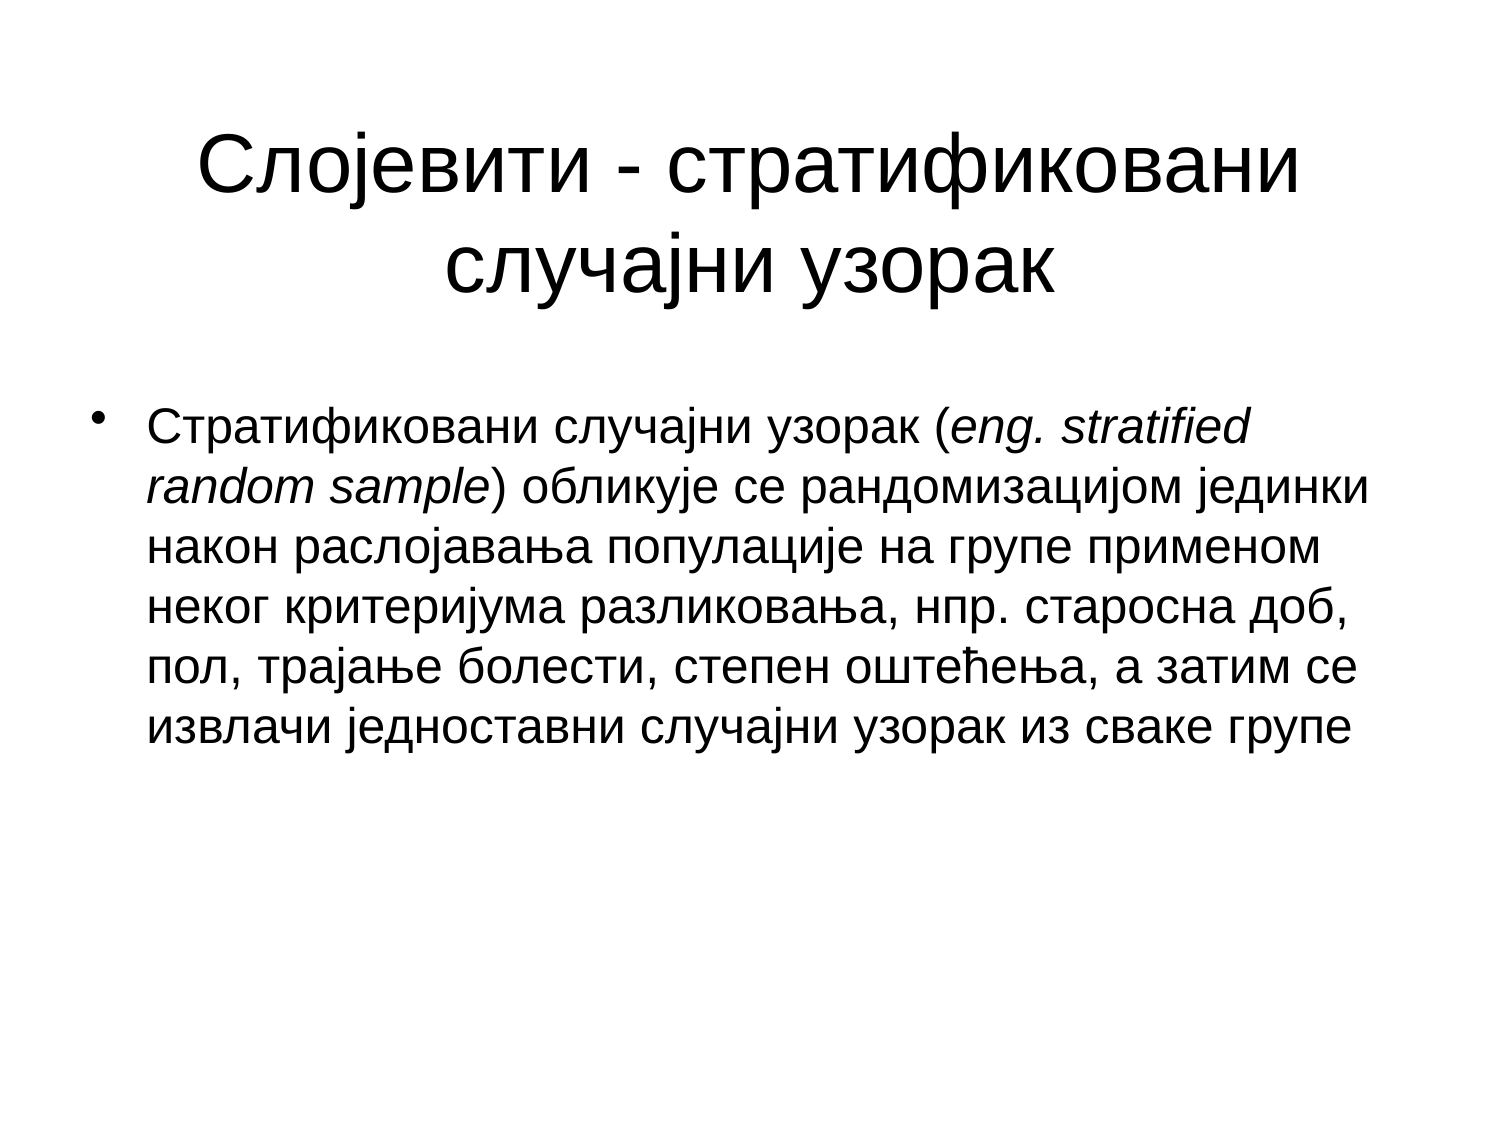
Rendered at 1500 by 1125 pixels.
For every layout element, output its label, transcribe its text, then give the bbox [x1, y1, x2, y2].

title Слојевити - стратификовани случајни узорак [74, 114, 1426, 303]
list Стратификовани случајни узорак (eng. stratified random sample) обликује се рандомизацијом јединки након раслојавања популације на групе применом неког критеријума разликовања, нпр. старосна доб, пол, трајање болести, степен оштећења, а затим се извлачи једноставни случајни узорак из сваке групе [74, 315, 1426, 1059]
